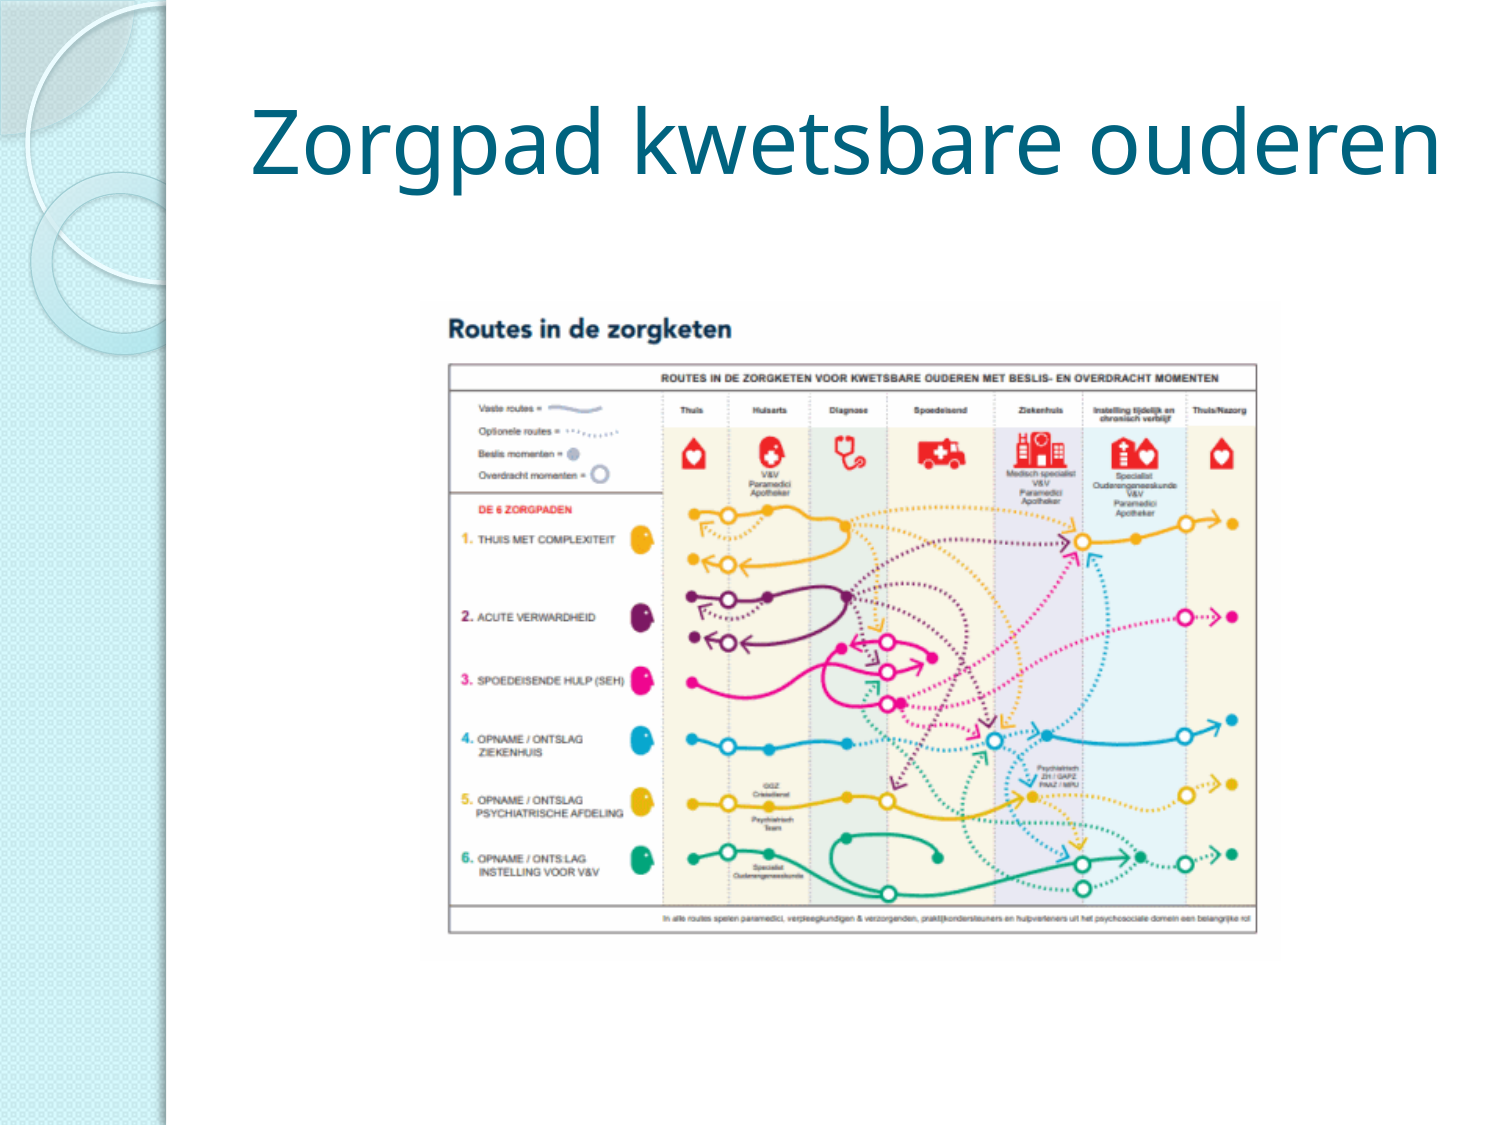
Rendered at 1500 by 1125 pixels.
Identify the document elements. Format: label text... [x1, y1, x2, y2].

title Zorgpad kwetsbare ouderen [235, 45, 1466, 233]
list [420, 301, 1281, 962]
